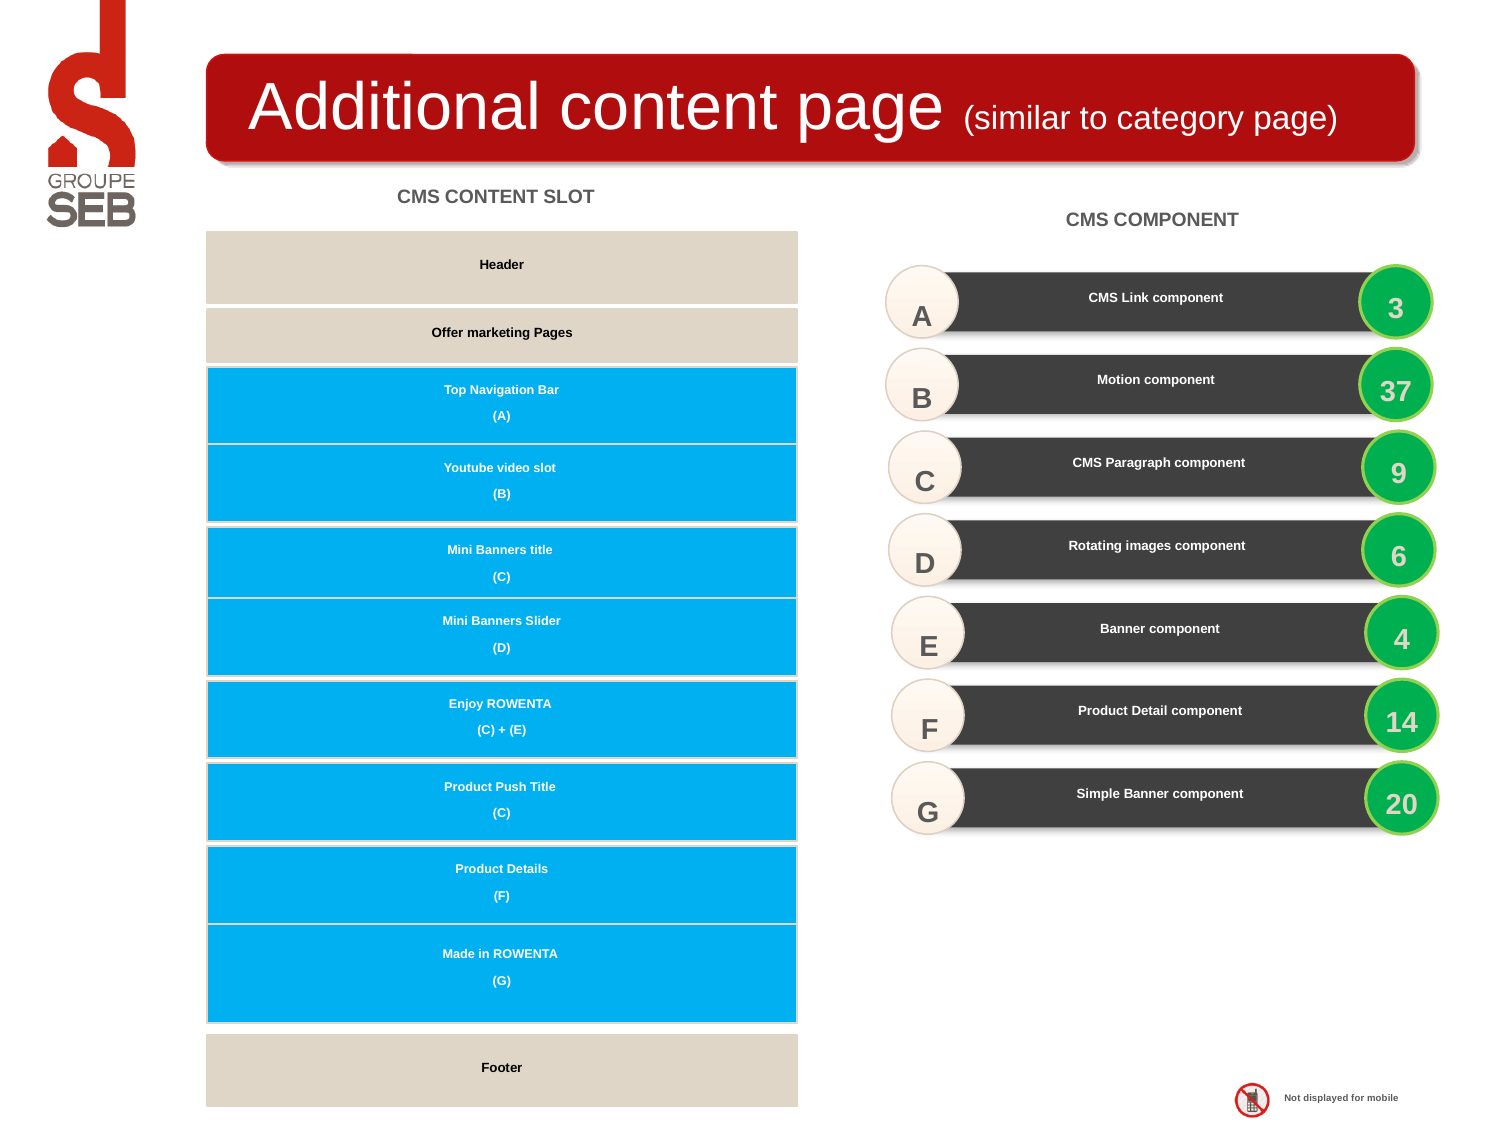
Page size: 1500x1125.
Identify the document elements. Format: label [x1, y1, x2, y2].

text_box [204, 679, 799, 760]
text_box [204, 365, 799, 524]
picture [1233, 1081, 1270, 1118]
text_box [204, 230, 799, 305]
text_box [885, 264, 1433, 339]
text_box [205, 307, 799, 364]
text_box [204, 1033, 799, 1108]
text_box [885, 348, 1433, 421]
text_box [888, 513, 1436, 587]
title [234, 56, 1400, 149]
text_box [1270, 1082, 1500, 1117]
text_box [888, 430, 1436, 504]
text_box [891, 596, 1439, 670]
text_box [204, 844, 799, 1025]
text_box [891, 761, 1439, 835]
text_box [204, 525, 799, 678]
text_box [891, 678, 1439, 752]
text_box [204, 761, 799, 843]
picture [0, 0, 182, 266]
text_box [981, 196, 1324, 251]
text_box [218, 172, 774, 228]
